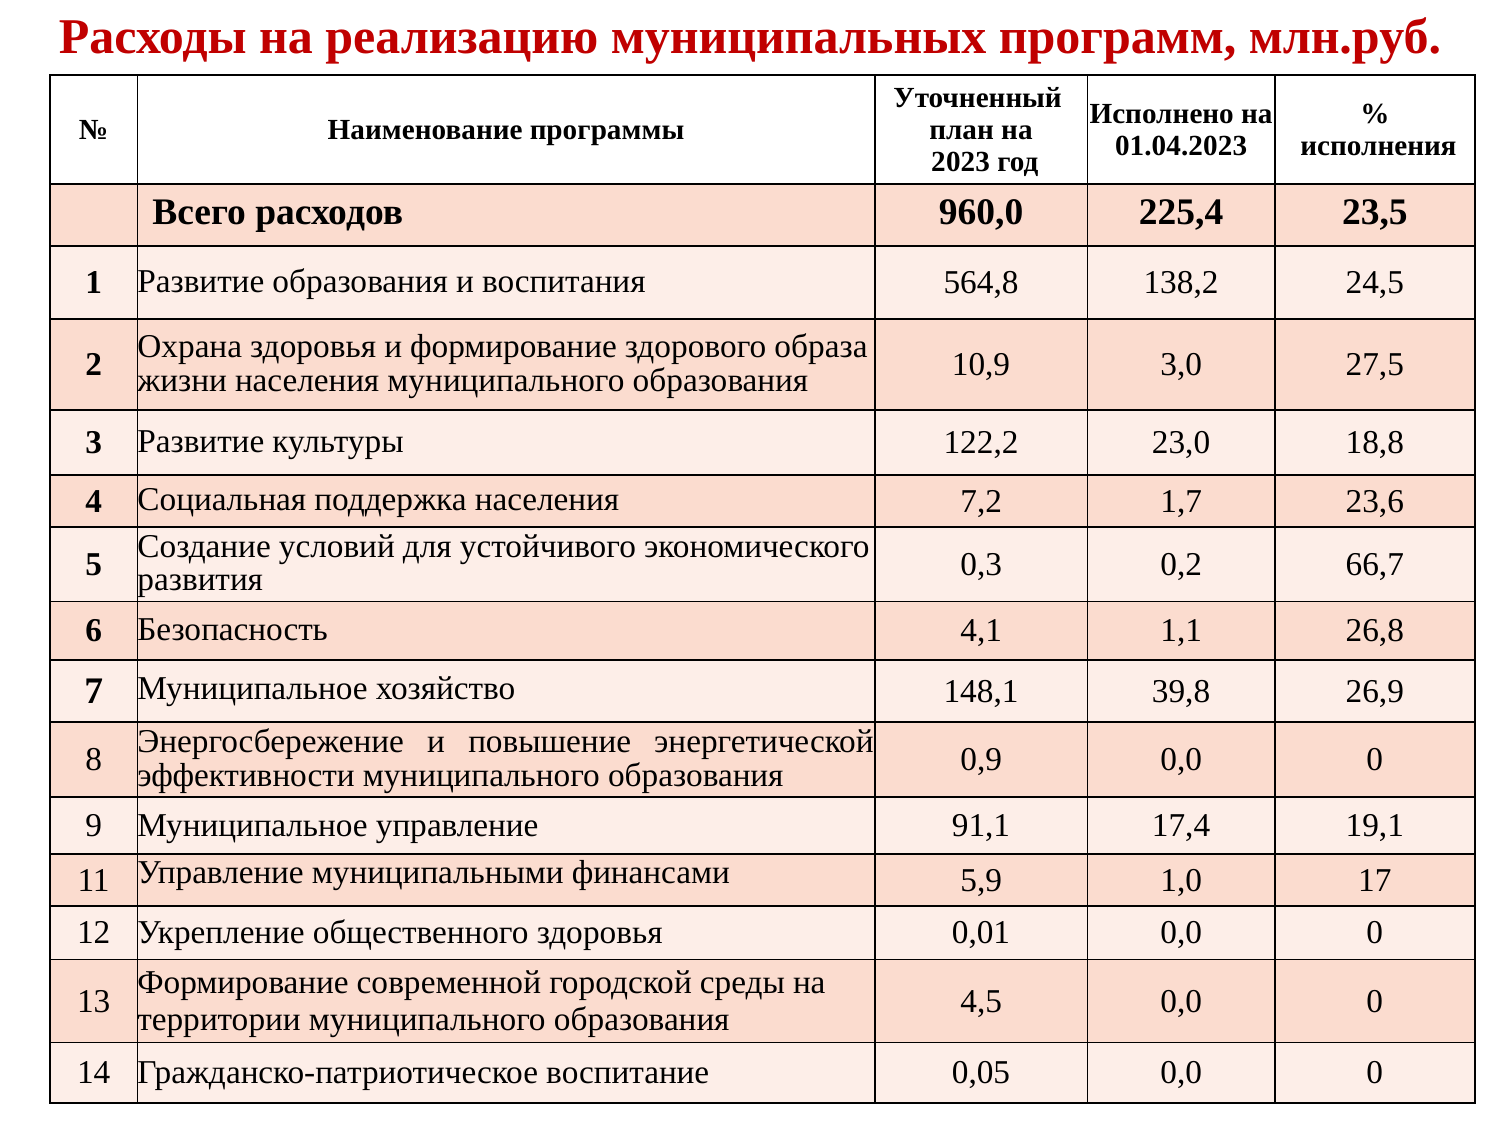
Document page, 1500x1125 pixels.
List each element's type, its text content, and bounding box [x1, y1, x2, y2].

table_cell 14 [51, 1043, 137, 1102]
table_cell 3 [51, 411, 137, 474]
table_cell 1,0 [1088, 855, 1274, 905]
table_cell 11 [51, 855, 137, 905]
table_cell 5,9 [876, 855, 1087, 905]
table_cell 1,1 [1088, 602, 1274, 659]
table_header № [51, 76, 137, 183]
table_cell 0,0 [1088, 1043, 1274, 1102]
table_cell 0,05 [876, 1043, 1087, 1102]
table_cell 0 [1276, 723, 1474, 796]
table_cell 24,5 [1276, 247, 1474, 318]
table_cell Социальная поддержка населения [138, 476, 874, 526]
table_cell 0 [1276, 907, 1474, 959]
table_cell Развитие культуры [138, 411, 874, 474]
table_cell Развитие образования и воспитания [138, 247, 874, 318]
table_cell 122,2 [876, 411, 1087, 474]
table_cell 18,8 [1276, 411, 1474, 474]
table_cell 148,1 [876, 661, 1087, 721]
table_cell 1,7 [1088, 476, 1274, 526]
table_cell 23,6 [1276, 476, 1474, 526]
table_cell 4,5 [876, 960, 1087, 1042]
table_cell 0 [1276, 1043, 1474, 1102]
table_cell 9 [51, 798, 137, 853]
table_cell 26,8 [1276, 602, 1474, 659]
table_cell 19,1 [1276, 798, 1474, 853]
table_cell 23,0 [1088, 411, 1274, 474]
table_cell Управление муниципальными финансами [138, 855, 874, 905]
table_cell 12 [51, 907, 137, 959]
table_cell 960,0 [876, 185, 1087, 245]
table_cell 0,0 [1088, 960, 1274, 1042]
table_cell 7 [51, 661, 137, 721]
table_cell Гражданско-патриотическое воспитание [138, 1043, 874, 1102]
table_cell 0,01 [876, 907, 1087, 959]
table_header Наименование программы [138, 76, 874, 183]
table_cell Создание условий для устойчивого экономического развития [138, 528, 874, 601]
table_cell 0,0 [1088, 907, 1274, 959]
table_header % исполнения [1276, 76, 1474, 183]
table_cell 13 [51, 960, 137, 1042]
table_cell Укрепление общественного здоровья [138, 907, 874, 959]
table_cell 2 [51, 320, 137, 409]
table_cell 7,2 [876, 476, 1087, 526]
table_cell 4,1 [876, 602, 1087, 659]
table_cell 6 [51, 602, 137, 659]
table_cell [51, 185, 137, 245]
table_cell Муниципальное хозяйство [138, 661, 874, 721]
table_cell 225,4 [1088, 185, 1274, 245]
table_cell 17,4 [1088, 798, 1274, 853]
table_cell 27,5 [1276, 320, 1474, 409]
table_cell 17 [1276, 855, 1474, 905]
table_cell 0,0 [1088, 723, 1274, 796]
table_cell Муниципальное управление [138, 798, 874, 853]
table_cell 138,2 [1088, 247, 1274, 318]
table_cell 39,8 [1088, 661, 1274, 721]
table_header Исполнено на 01.04.2023 [1088, 76, 1274, 183]
table_cell 4 [51, 476, 137, 526]
table_cell 5 [51, 528, 137, 601]
title Расходы на реализацию муниципальных программ, млн.руб. [37, 12, 1463, 63]
table_cell 91,1 [876, 798, 1087, 853]
table_cell 10,9 [876, 320, 1087, 409]
table_cell 0,3 [876, 528, 1087, 601]
table_cell Безопасность [138, 602, 874, 659]
table_cell Охрана здоровья и формирование здорового образа жизни населения муниципального образования [138, 320, 874, 409]
table_cell 0 [1276, 960, 1474, 1042]
table_header Уточненный план на 2023 год [876, 76, 1087, 183]
table_cell 8 [51, 723, 137, 796]
table_cell 564,8 [876, 247, 1087, 318]
table_cell Всего расходов [138, 185, 874, 245]
table_cell 23,5 [1276, 185, 1474, 245]
table_cell 66,7 [1276, 528, 1474, 601]
table_cell 0,2 [1088, 528, 1274, 601]
table_cell 0,9 [876, 723, 1087, 796]
table_cell 26,9 [1276, 661, 1474, 721]
table_cell Энергосбережение и повышение энергетической эффективности муниципального образования [138, 723, 874, 796]
table_cell Формирование современной городской среды на территории муниципального образования [138, 960, 874, 1042]
table_cell 3,0 [1088, 320, 1274, 409]
table_cell 1 [51, 247, 137, 318]
